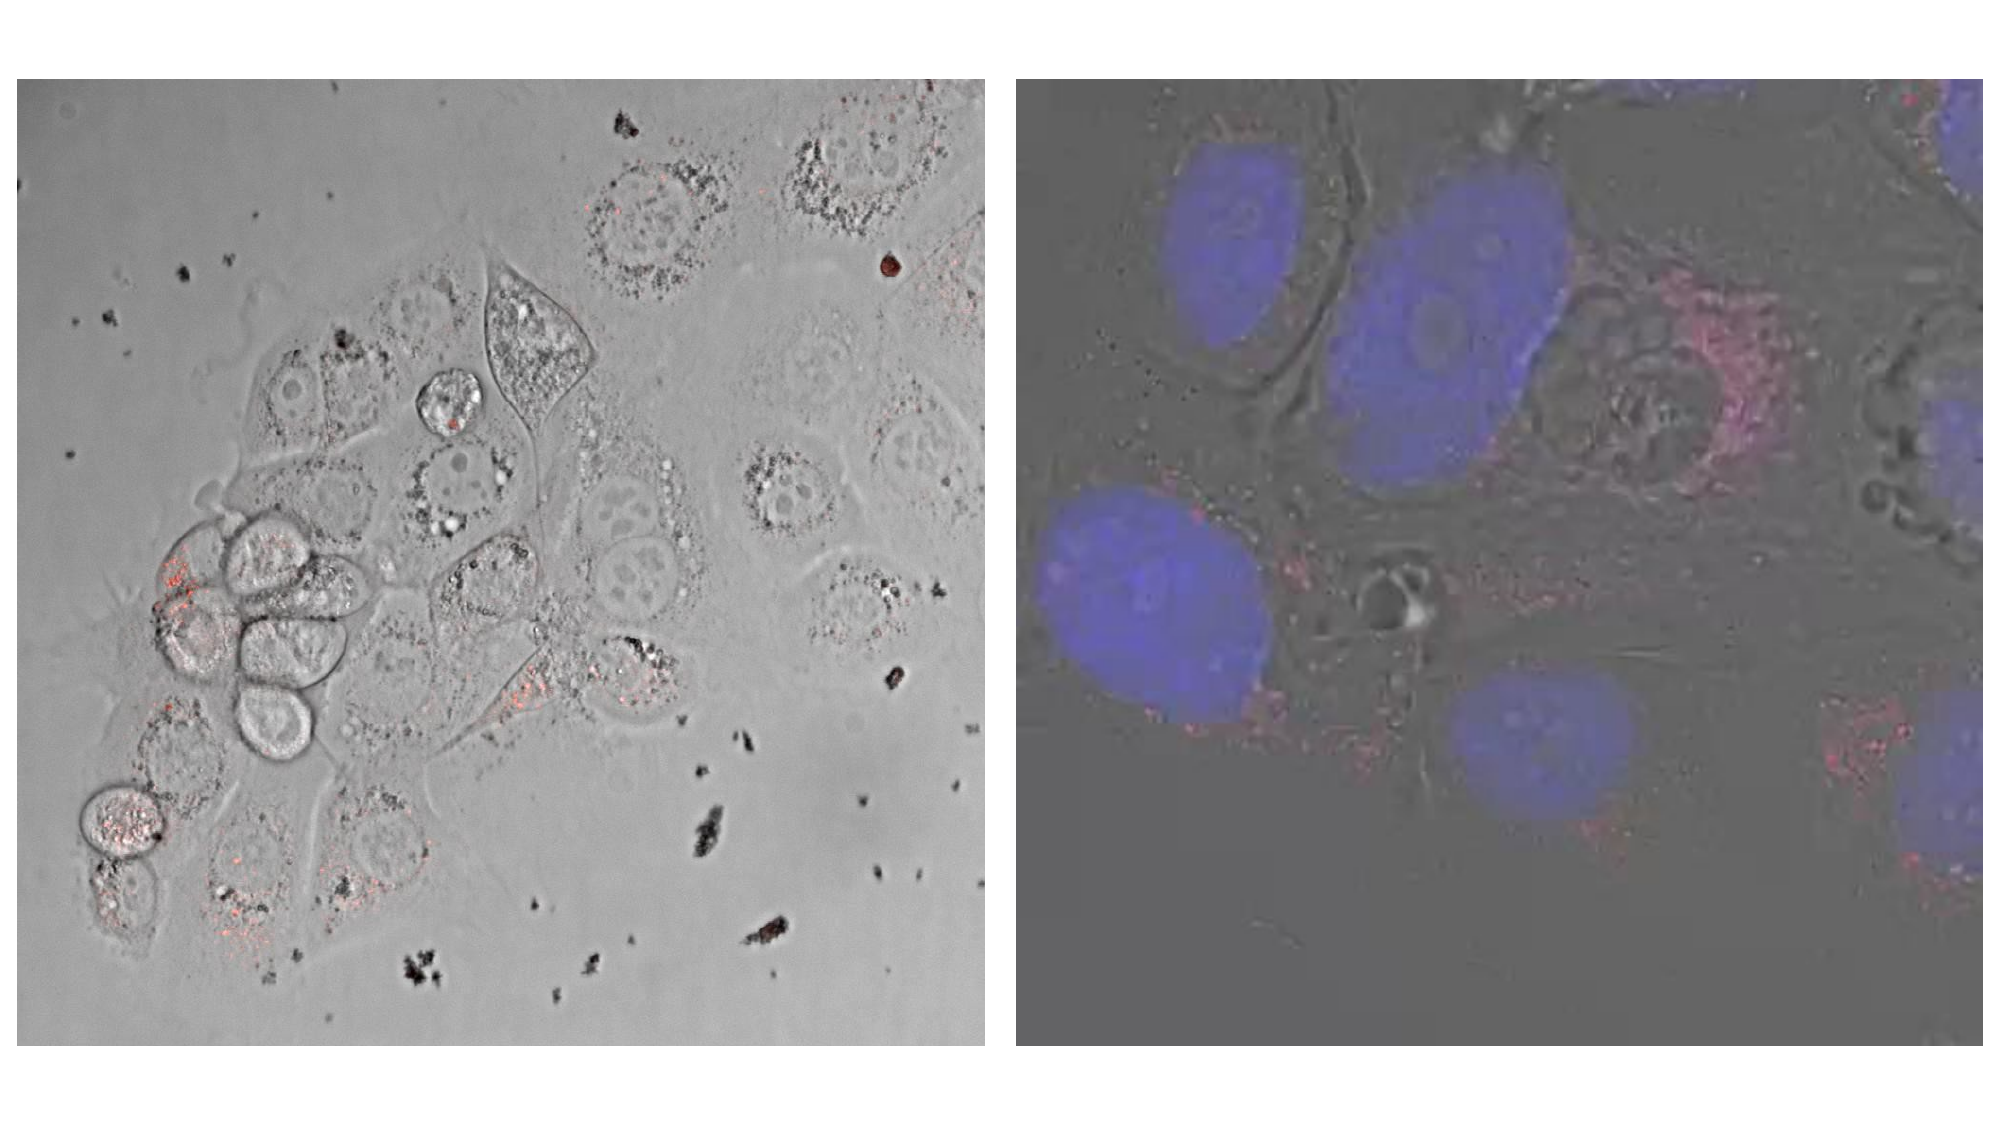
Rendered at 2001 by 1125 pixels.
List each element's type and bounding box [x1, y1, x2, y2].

picture [17, 78, 985, 1046]
picture [1015, 78, 1983, 1046]
